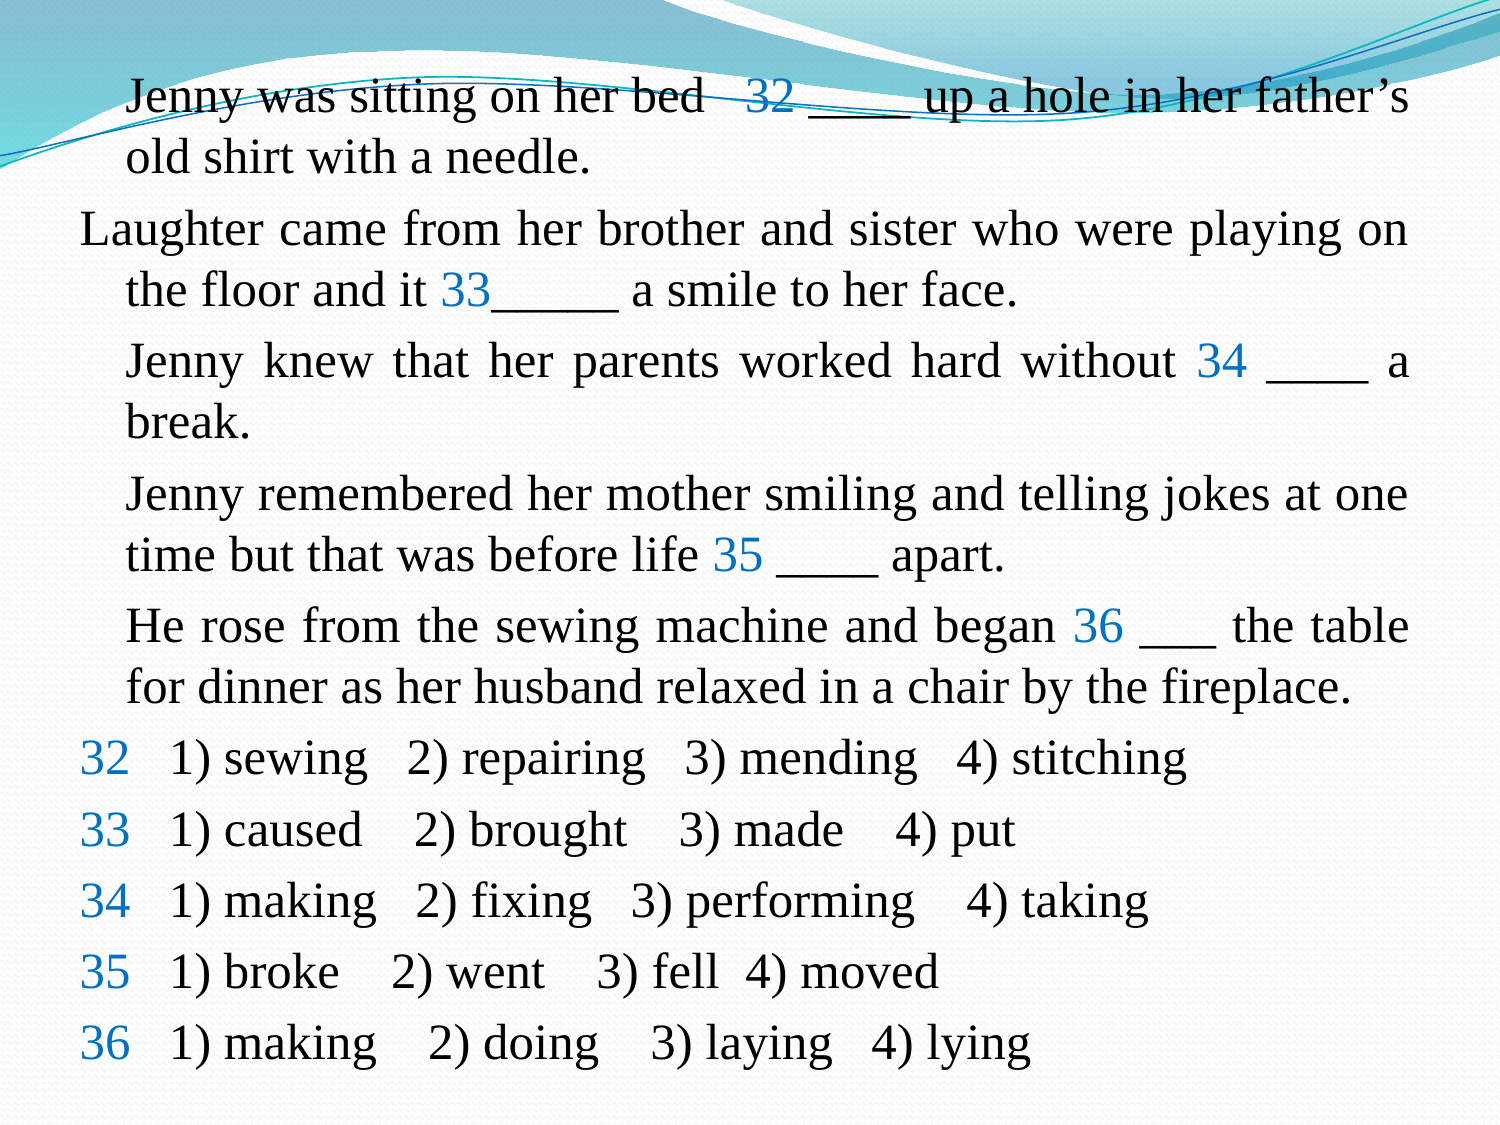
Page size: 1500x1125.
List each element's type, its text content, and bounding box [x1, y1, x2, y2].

list Jenny was sitting on her bed 32 ____ up a hole in her father’s old shirt with a needle. Laughter came from her brother and sister who were playing on the floor and it 33_____ a smile to her face. Jenny knew that her parents worked hard without 34 ____ a break. Jenny remembered her mother smiling and telling jokes at one time but that was before life 35 ____ apart. He rose from the sewing machine and began 36 ___ the table for dinner as her husband relaxed in a chair by the fireplace. 32 1) sewing 2) repairing 3) mending 4) stitching 33 1) caused 2) brought 3) made 4) put 34 1) making 2) fixing 3) performing 4) taking 35 1) broke 2) went 3) fell 4) moved 36 1) making 2) doing 3) laying 4) lying [64, 54, 1425, 1094]
